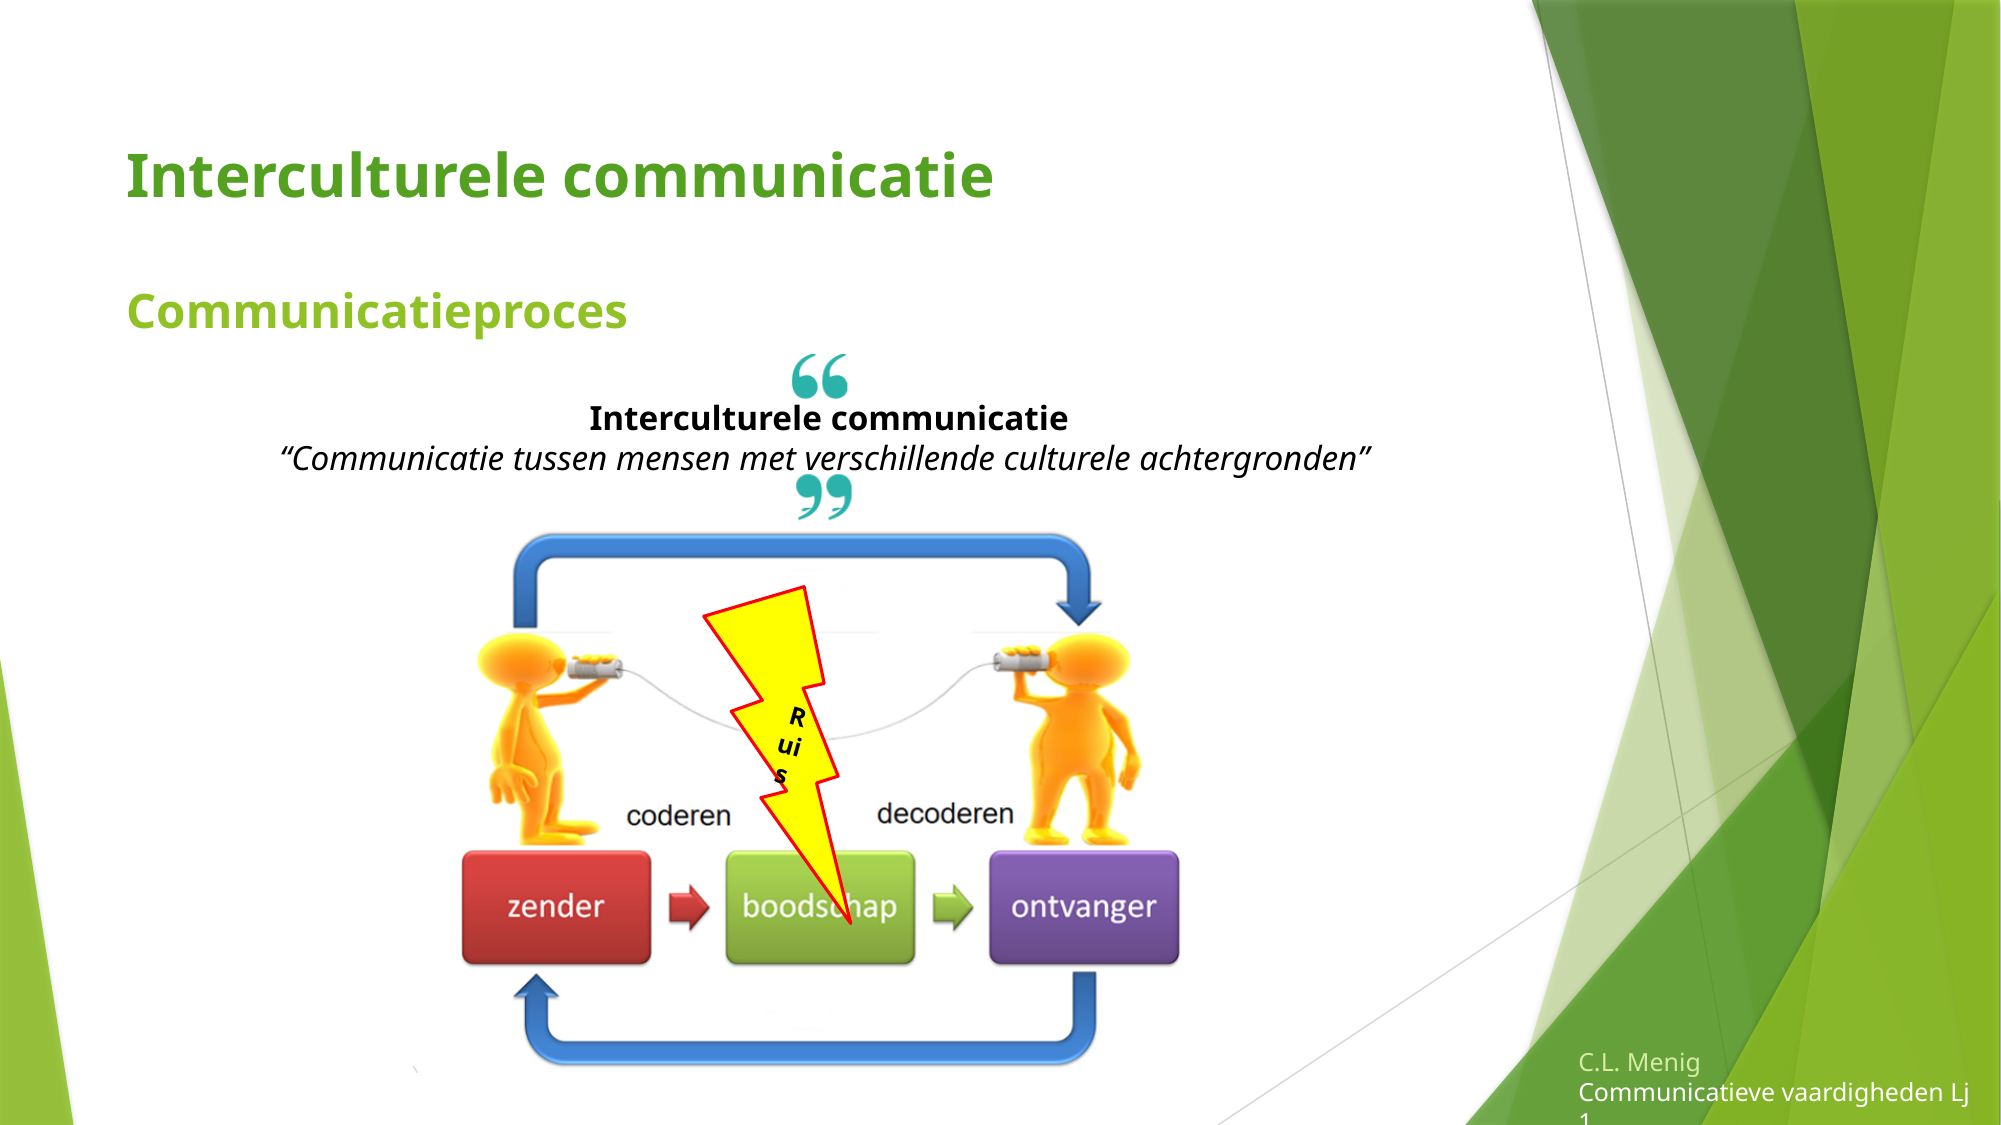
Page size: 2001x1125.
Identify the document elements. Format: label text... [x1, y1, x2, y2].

picture [413, 353, 1219, 1073]
text_box C.L. Menig Communicatieve vaardigheden Lj 1 [1563, 1038, 2000, 1125]
text_box Interculturele communicatie Communicatieproces [111, 129, 1522, 347]
text_box Interculturele communicatie “Communicatie tussen mensen met verschillende culturele achtergronden” [197, 389, 408, 508]
text_box Interculturele communicatie “Communicatie tussen mensen met verschillende culturele achtergronden” [1224, 389, 1462, 508]
